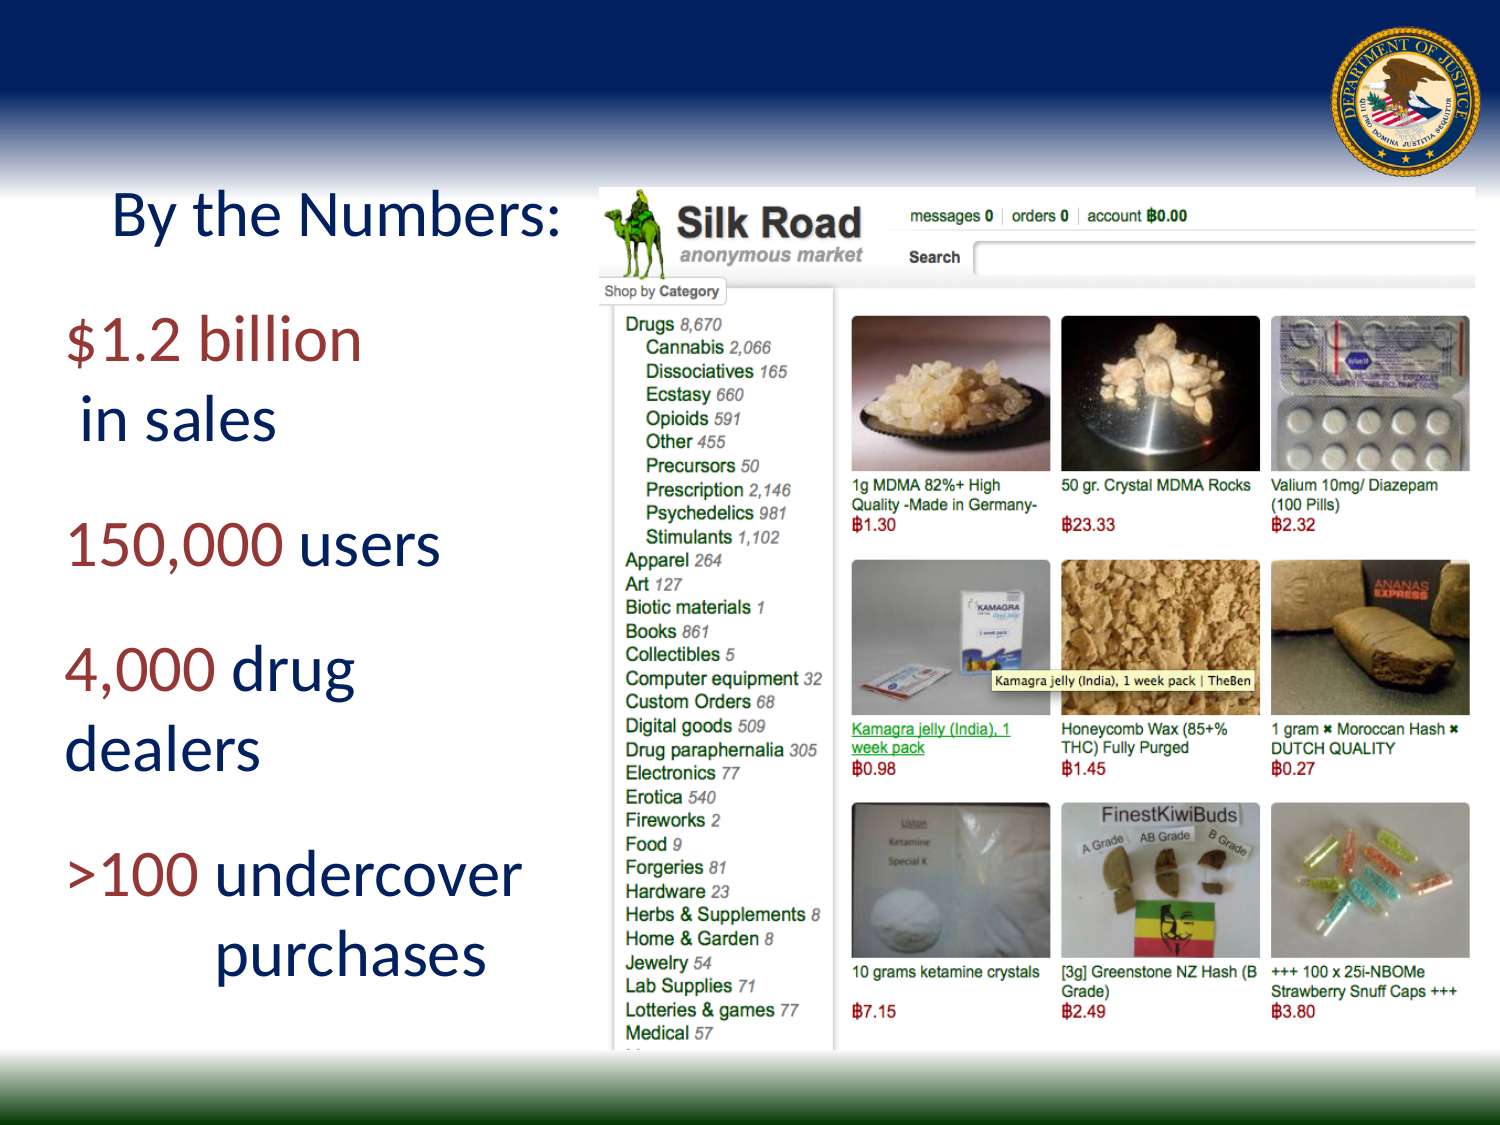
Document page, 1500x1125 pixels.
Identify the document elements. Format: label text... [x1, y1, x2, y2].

text_box [12, 0, 1500, 113]
picture [598, 187, 1476, 1051]
text_box By the Numbers: $1.2 billion in sales 150,000 users 4,000 drug dealers >100 undercover purchases [50, 162, 625, 997]
picture [1330, 113, 1481, 177]
